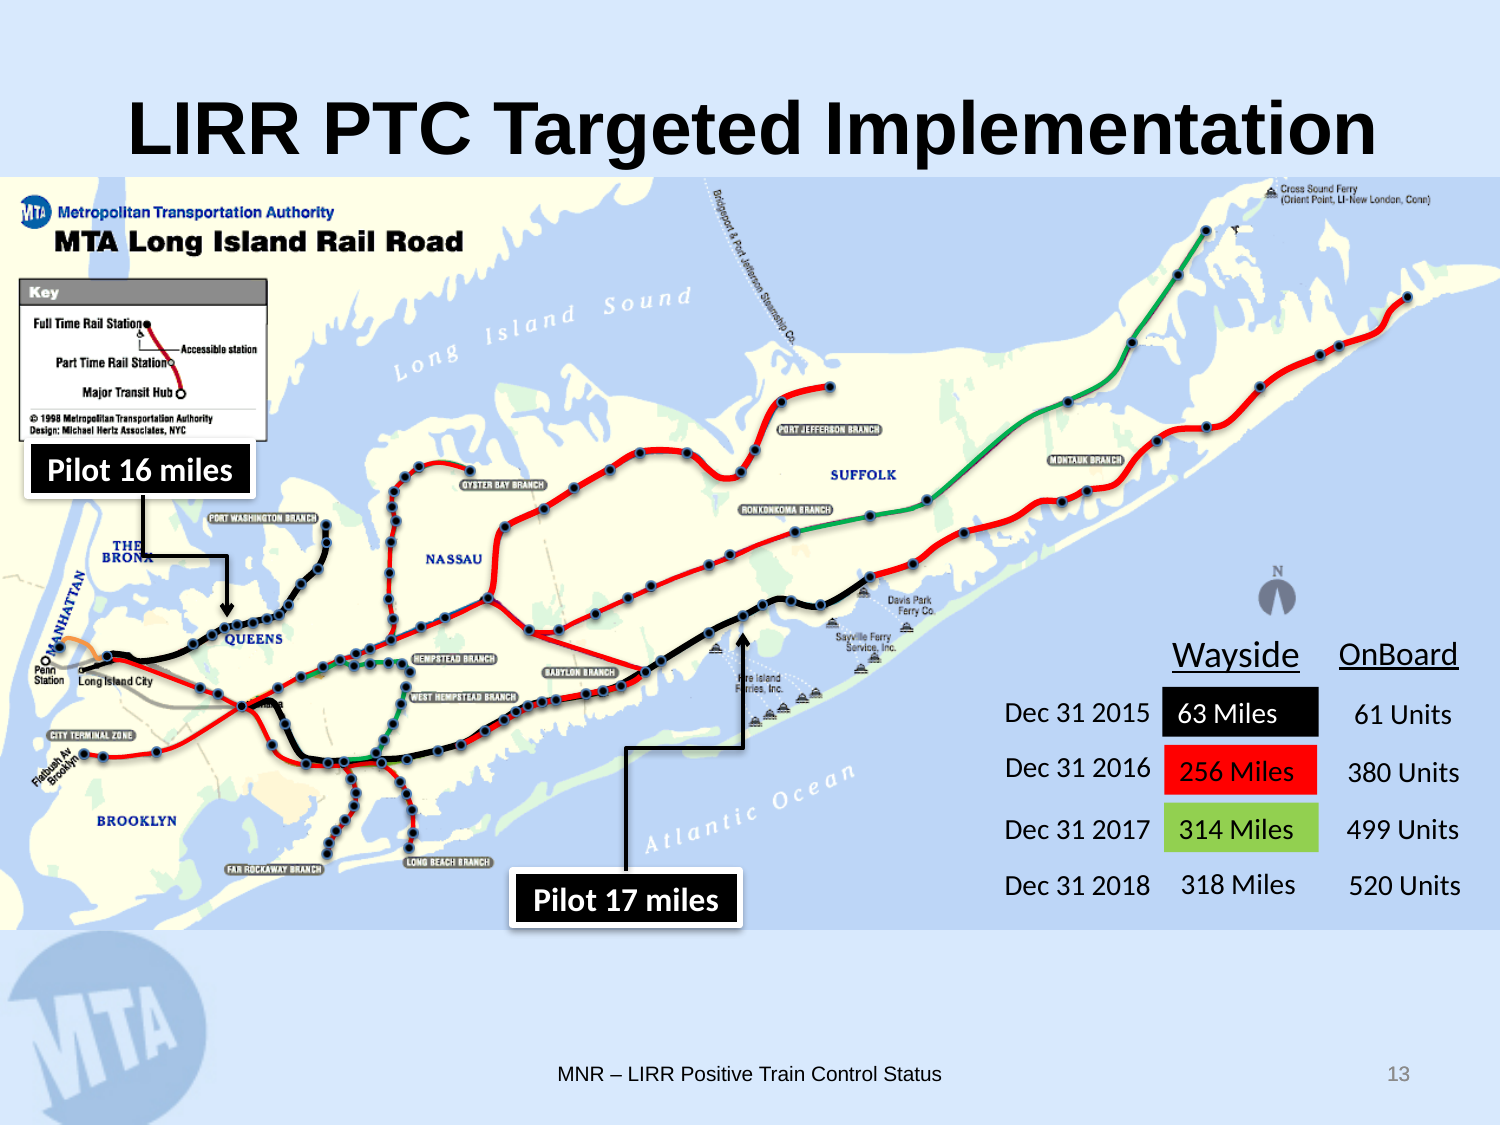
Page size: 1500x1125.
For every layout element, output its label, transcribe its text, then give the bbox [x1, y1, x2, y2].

picture [0, 0, 1500, 1125]
slide_number 12 [1074, 1042, 1425, 1103]
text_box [565, 692, 804, 811]
title LIRR PTC Targeted Implementation [78, 31, 1429, 176]
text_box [123, 513, 247, 599]
footer MNR – LIRR Positive Train Control Status [512, 1042, 988, 1103]
